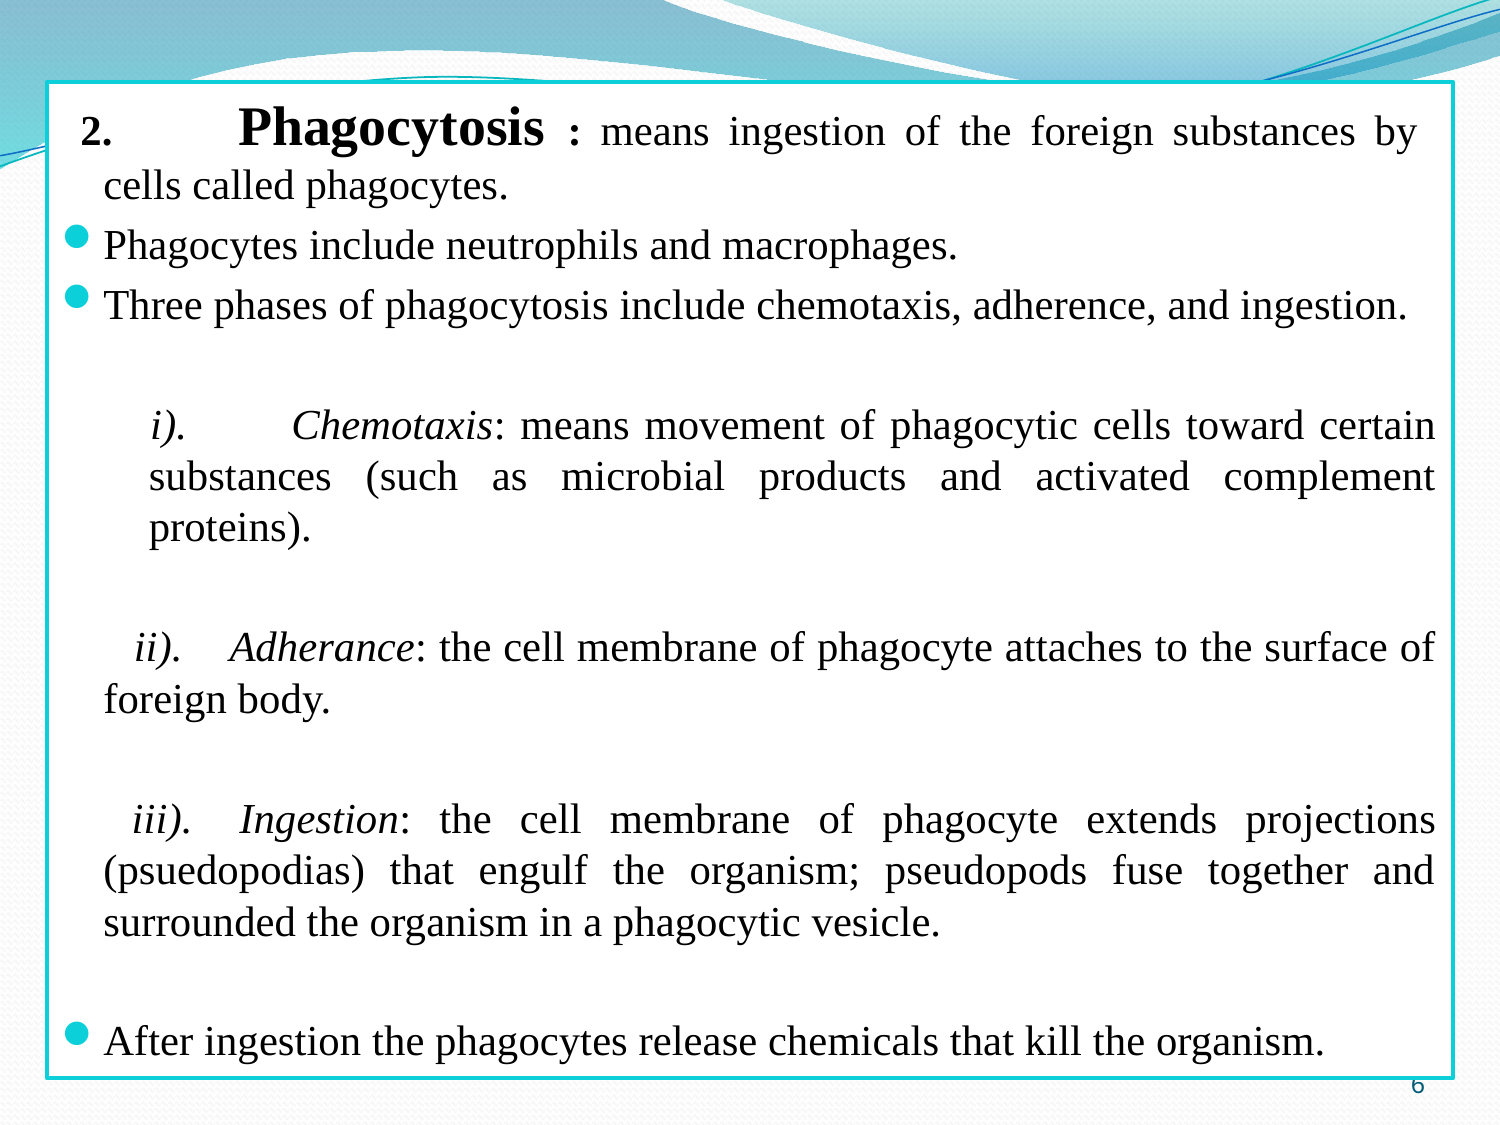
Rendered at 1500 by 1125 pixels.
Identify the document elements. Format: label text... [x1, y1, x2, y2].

slide_number 6 [1299, 1042, 1425, 1103]
list 2. Phagocytosis : means ingestion of the foreign substances by cells called phagocytes. Phagocytes include neutrophils and macrophages. Three phases of phagocytosis include chemotaxis, adherence, and ingestion. i). Chemotaxis: means movement of phagocytic cells toward certain substances (such as microbial products and activated complement proteins). ii). Adherance: the cell membrane of phagocyte attaches to the surface of foreign body. iii). Ingestion: the cell membrane of phagocyte extends projections (psuedopodias) that engulf the organism; pseudopods fuse together and surrounded the organism in a phagocytic vesicle. After ingestion the phagocytes release chemicals that kill the organism. [45, 80, 1455, 1080]
